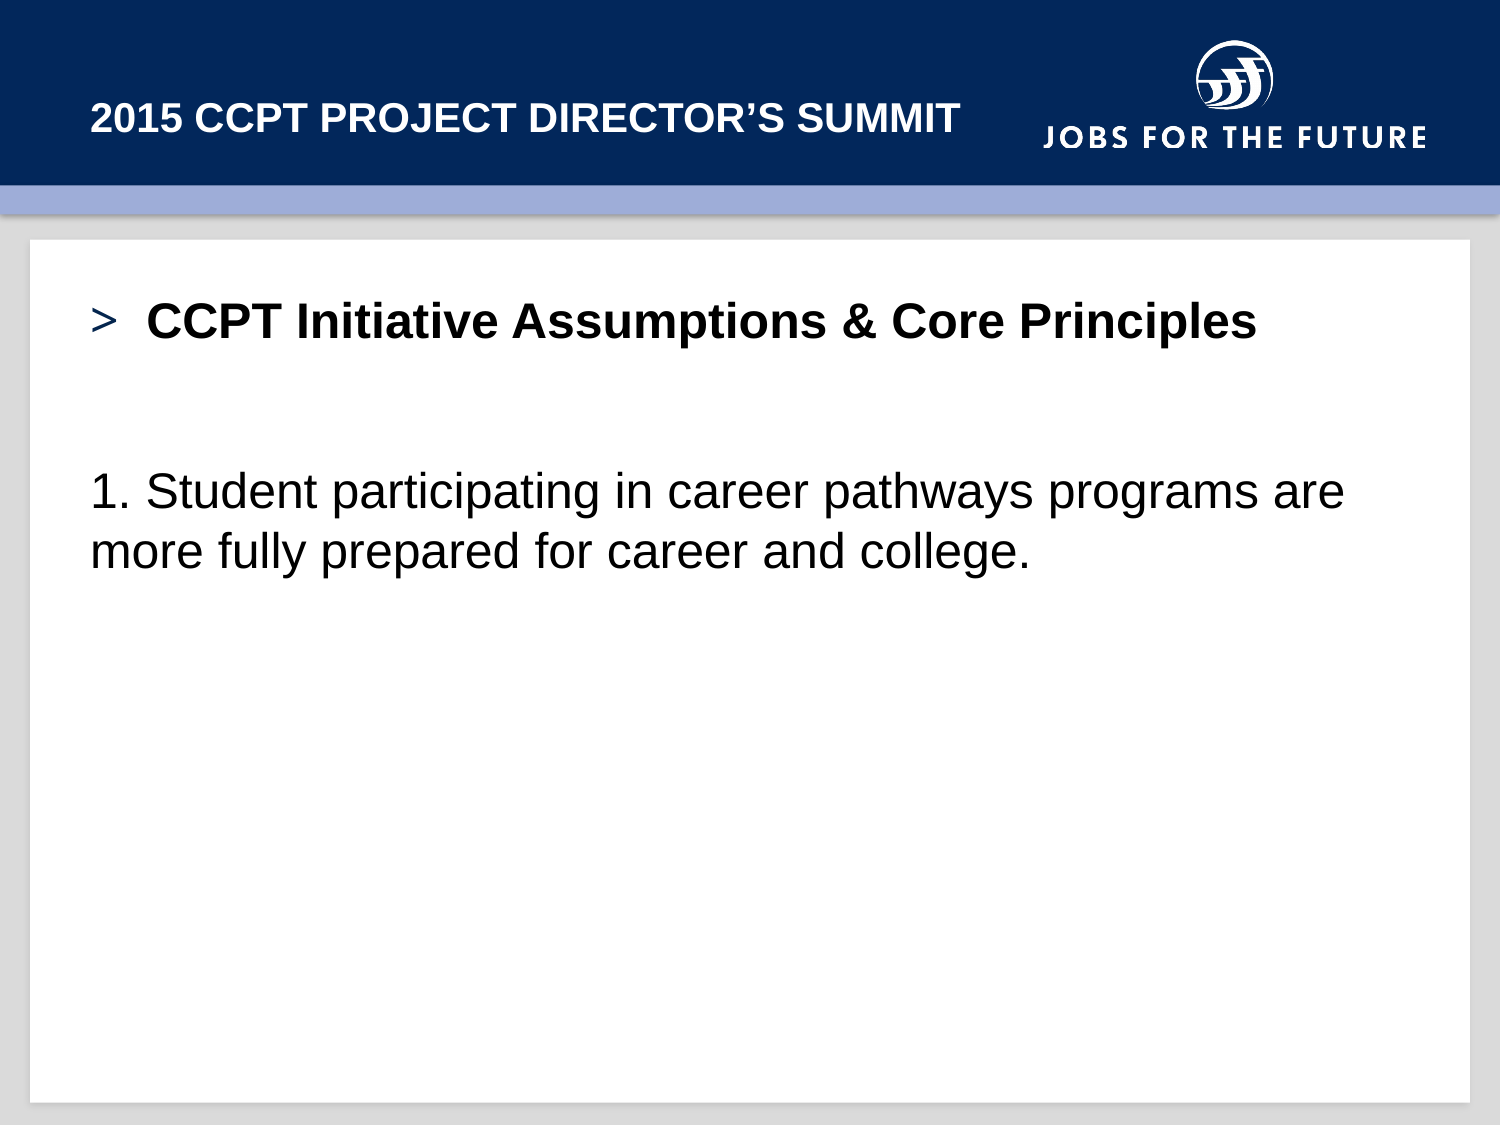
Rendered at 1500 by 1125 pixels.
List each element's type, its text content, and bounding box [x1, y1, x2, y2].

list CCPT Initiative Assumptions & Core Principles 1. Student participating in career pathways programs are more fully prepared for career and college. [75, 281, 1425, 1041]
title 2015 CCPT PROJECT DIRECTOR’s SUMMIT [75, 45, 1013, 188]
